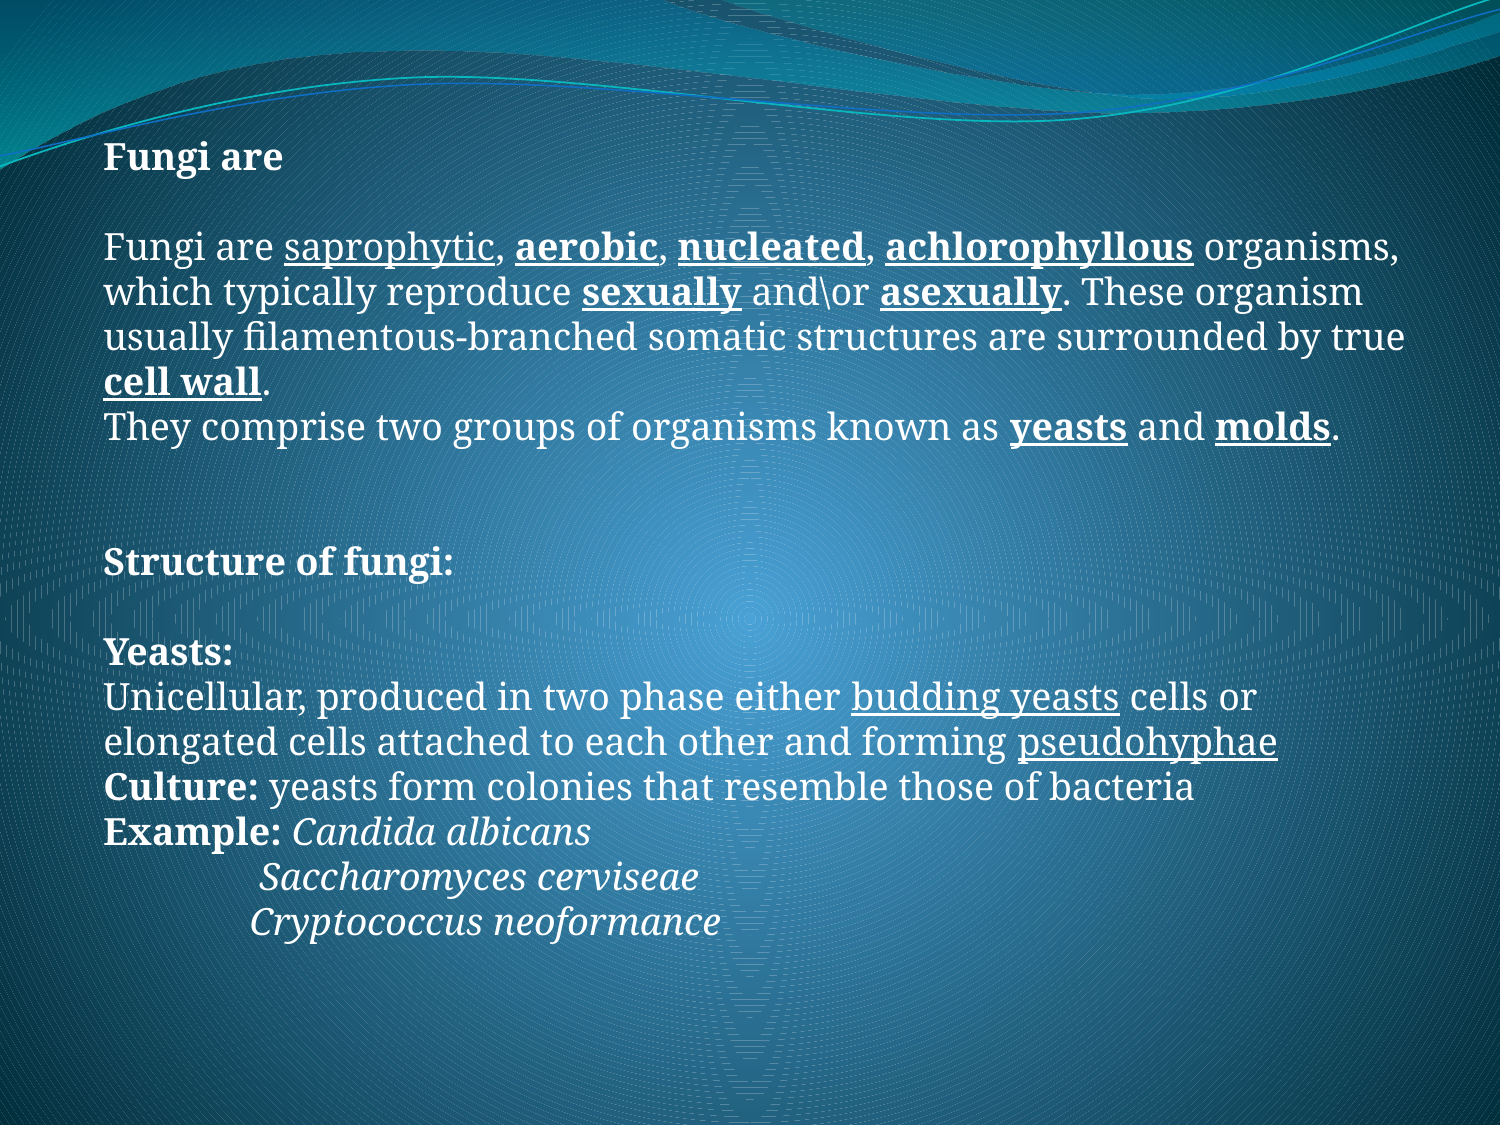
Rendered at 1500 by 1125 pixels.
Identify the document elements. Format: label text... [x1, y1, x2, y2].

text_box Fungi are Fungi are saprophytic, aerobic, nucleated, achlorophyllous organisms, which typically reproduce sexually and\or asexually. These organism usually filamentous-branched somatic structures are surrounded by true cell wall. They comprise two groups of organisms known as yeasts and molds. Structure of fungi: Yeasts: Unicellular, produced in two phase either budding yeasts cells or elongated cells attached to each other and forming pseudohyphae Culture: yeasts form colonies that resemble those of bacteria Example: Candida albicans Saccharomyces cerviseae Cryptococcus neoformance [88, 125, 1424, 1041]
